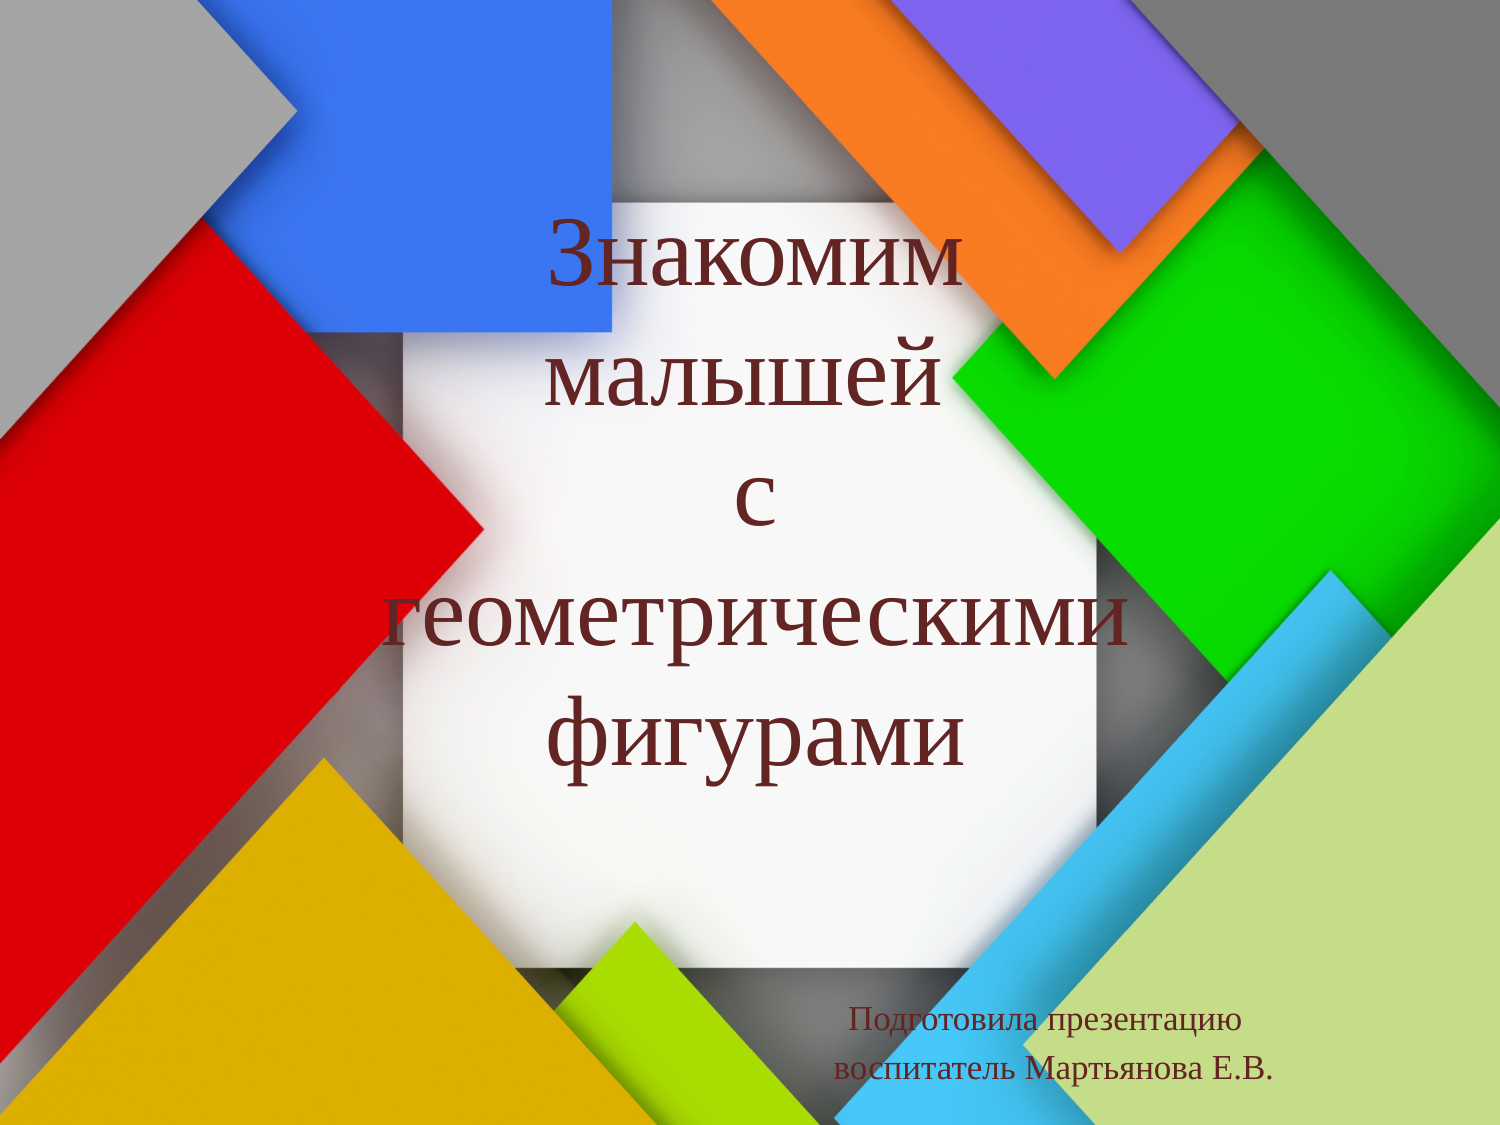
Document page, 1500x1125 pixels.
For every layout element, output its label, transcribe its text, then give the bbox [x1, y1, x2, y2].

subtitle Подготовила презентацию воспитатель Мартьянова Е.В. [631, 987, 1459, 1094]
picture [0, 0, 1500, 1125]
title Знакомим малышей с геометрическими фигурами [348, 172, 1164, 799]
